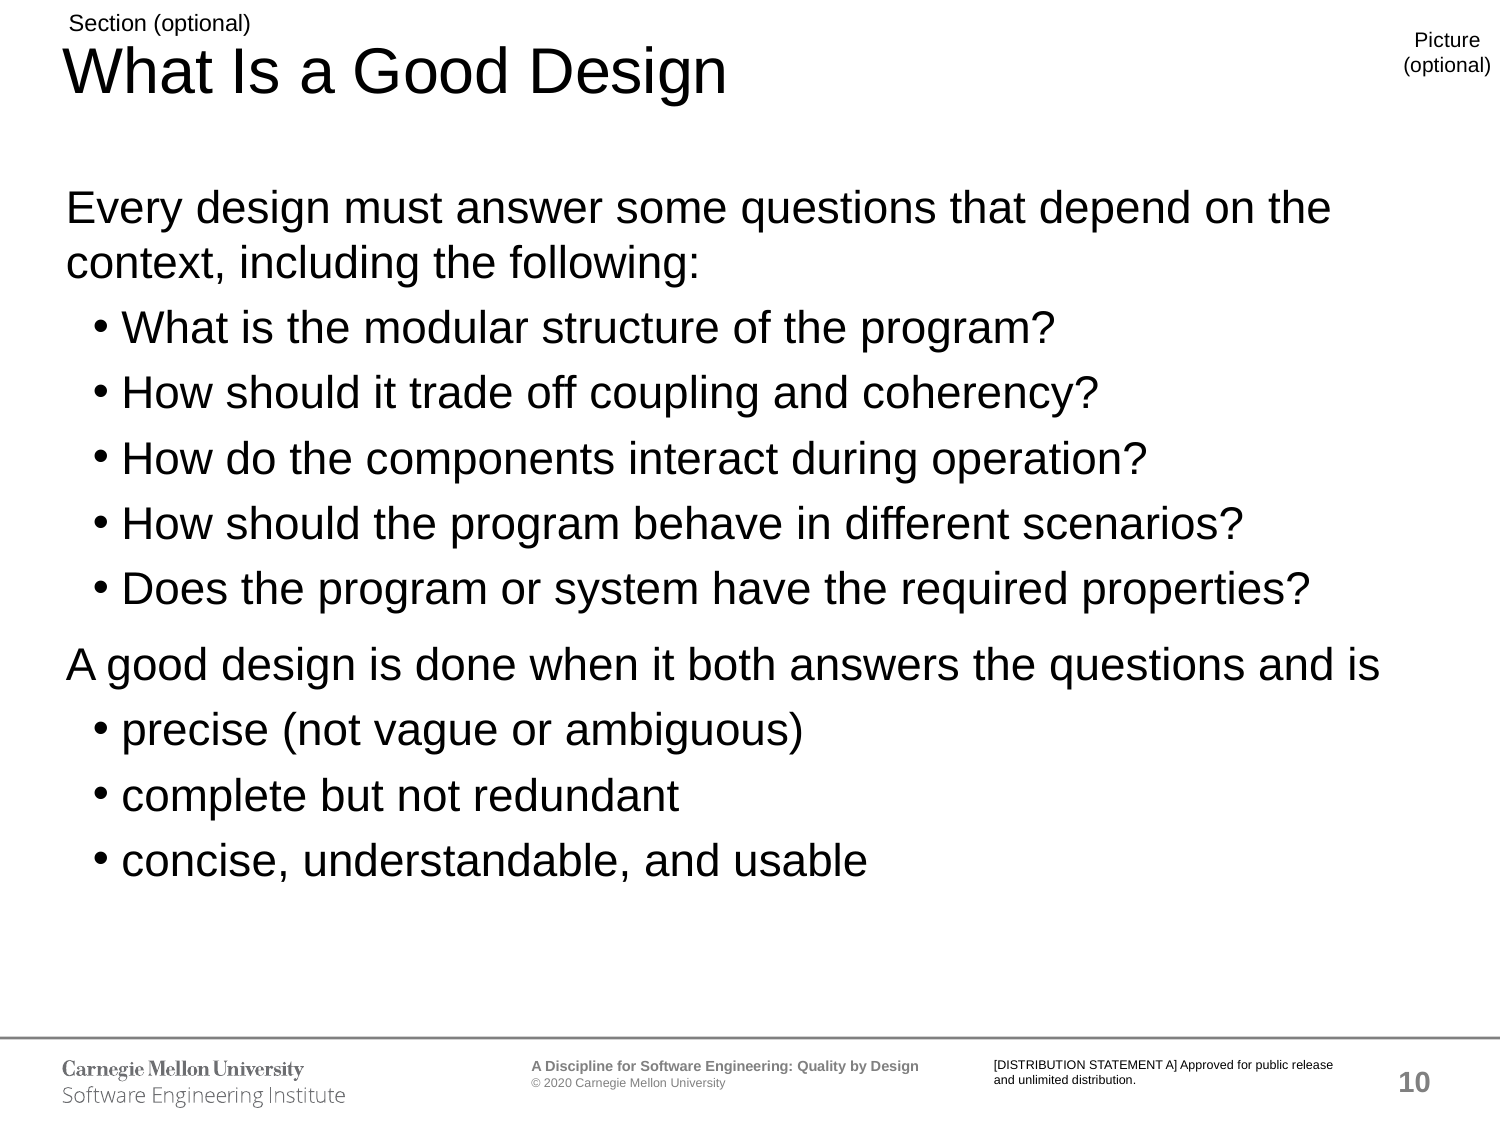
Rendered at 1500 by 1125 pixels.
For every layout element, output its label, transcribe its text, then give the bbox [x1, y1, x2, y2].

title What Is a Good Design [62, 37, 1338, 182]
list Every design must answer some questions that depend on the context, including the following: What is the modular structure of the program? How should it trade off coupling and coherency? How do the components interact during operation? How should the program behave in different scenarios? Does the program or system have the required properties? A good design is done when it both answers the questions and is precise (not vague or ambiguous) complete but not redundant concise, understandable, and usable [65, 177, 1431, 1000]
